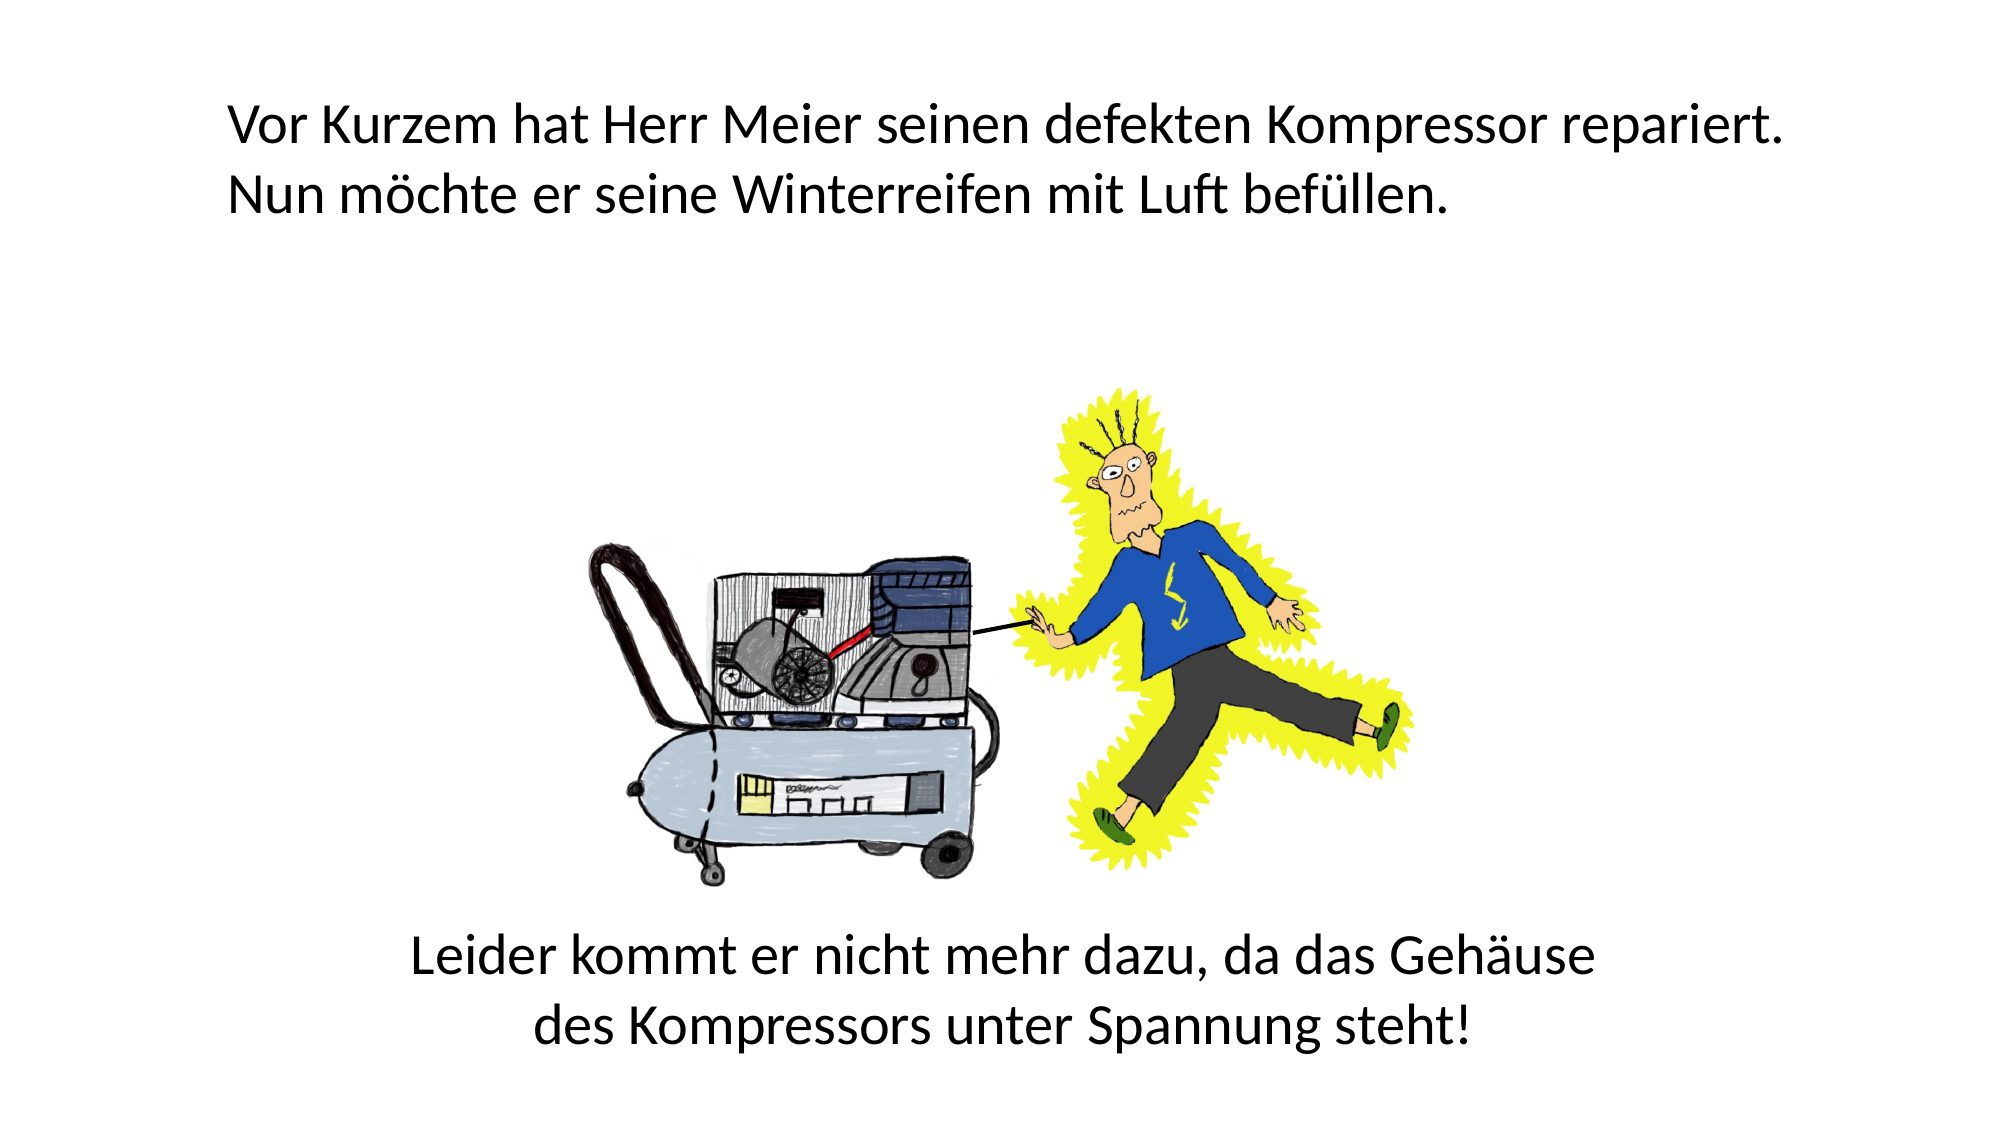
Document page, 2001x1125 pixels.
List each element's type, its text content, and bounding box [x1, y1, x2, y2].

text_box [972, 621, 1035, 633]
picture [584, 214, 1511, 912]
text_box Leider kommt er nicht mehr dazu, da das Gehäuse des Kompressors unter Spannung steht! [353, 908, 1655, 1064]
text_box Vor Kurzem hat Herr Meier seinen defekten Kompressor repariert. Nun möchte er seine Winterreifen mit Luft befüllen. [212, 77, 1826, 233]
